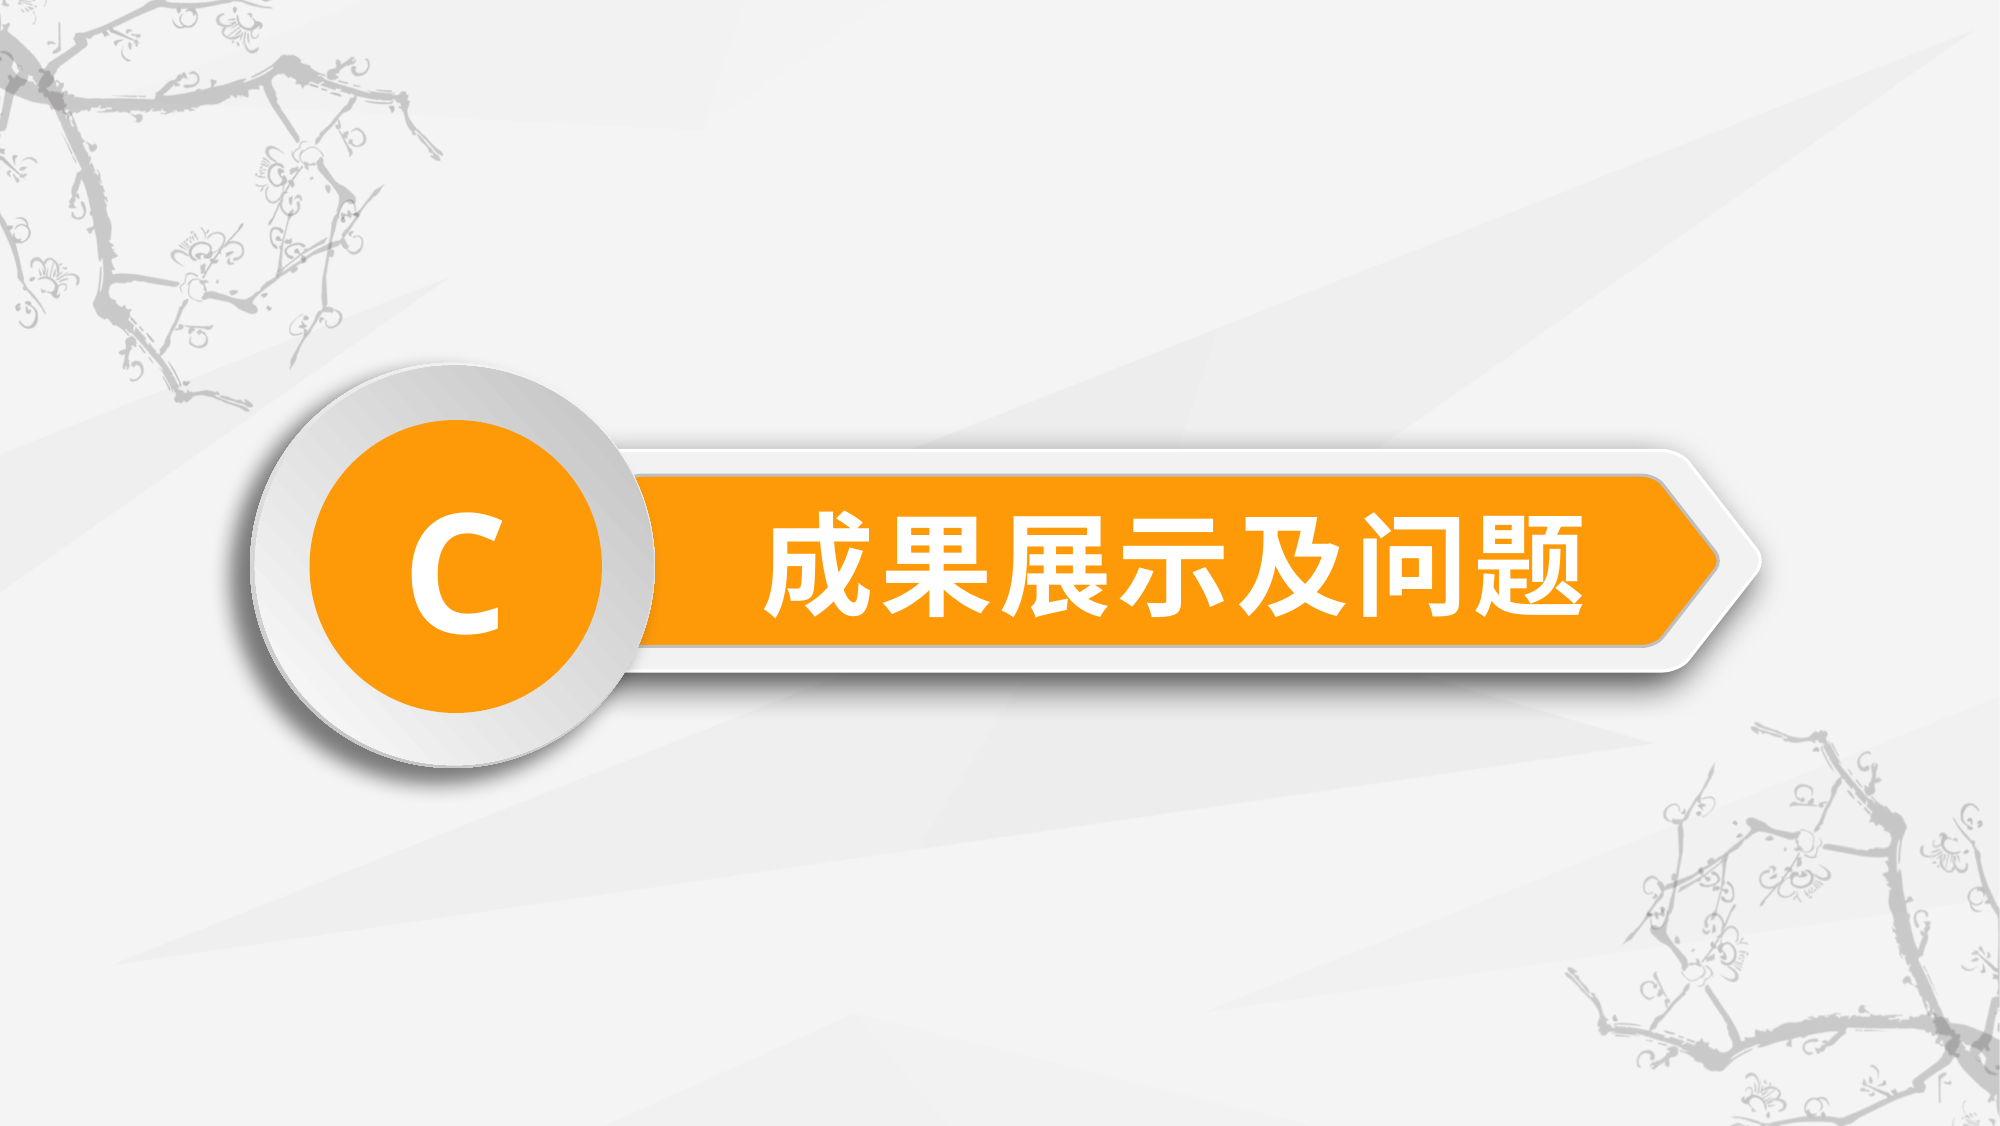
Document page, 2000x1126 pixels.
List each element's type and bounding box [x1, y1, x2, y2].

picture [0, 0, 2000, 1126]
text_box [655, 450, 1761, 672]
text_box [250, 362, 655, 768]
